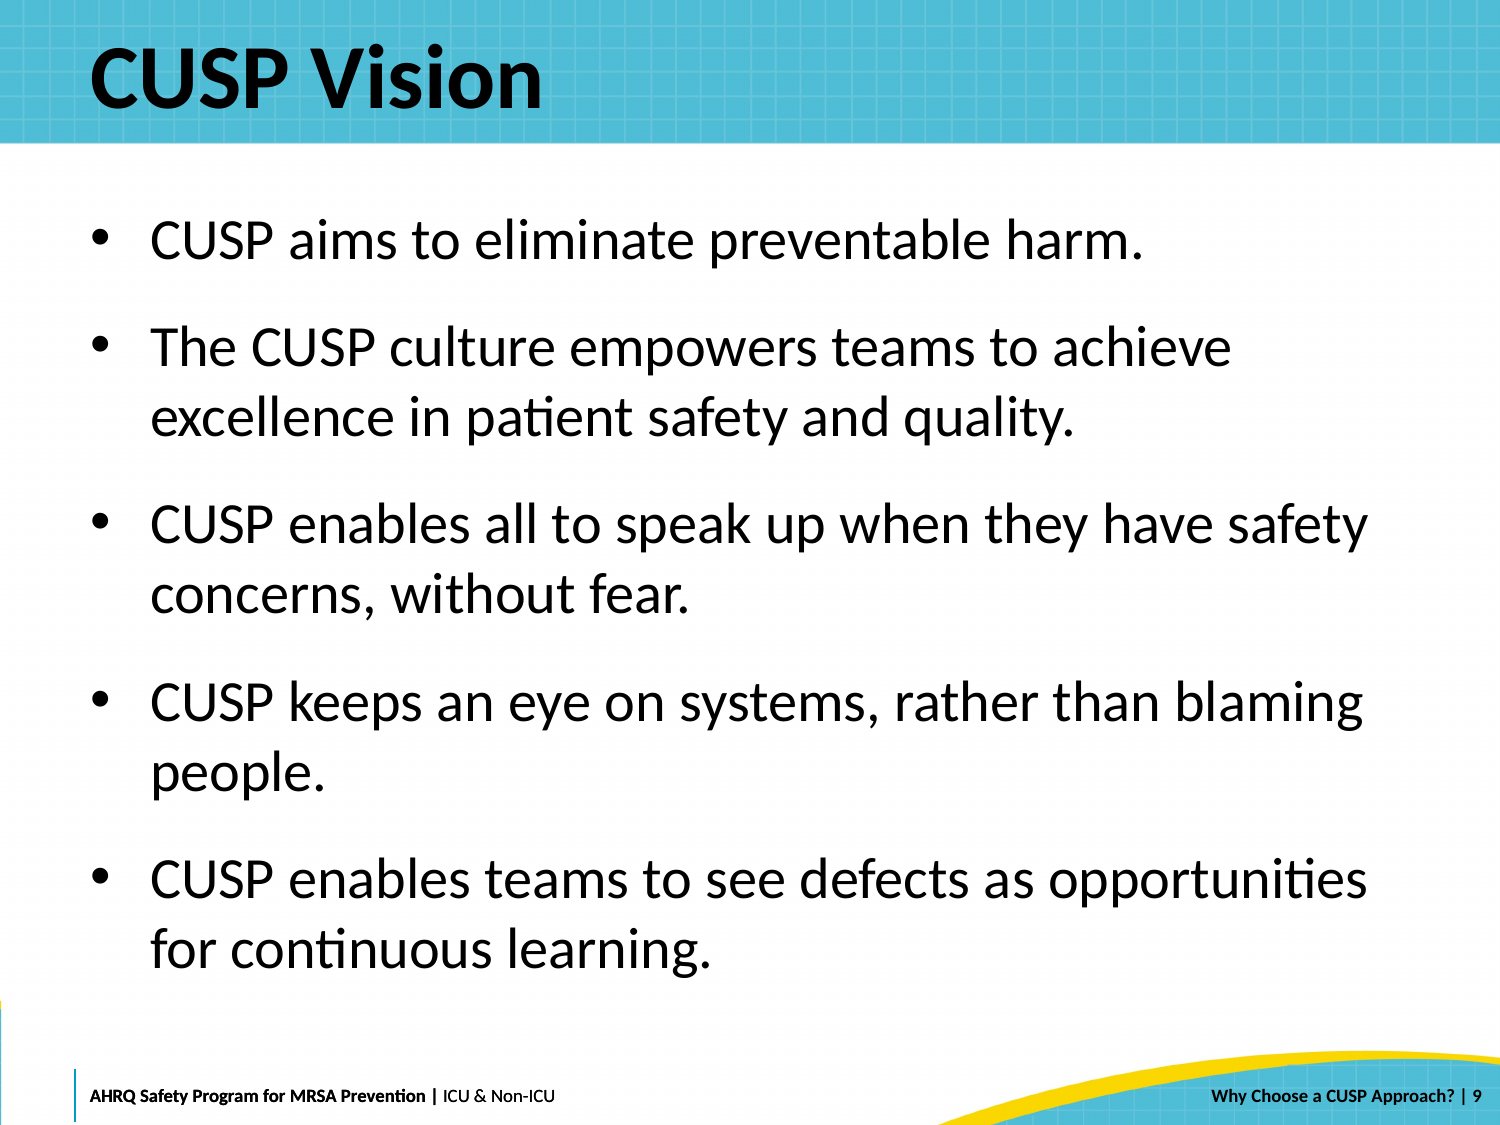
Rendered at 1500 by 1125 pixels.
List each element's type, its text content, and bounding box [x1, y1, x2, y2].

title CUSP Vision [75, 0, 1425, 150]
picture [0, 0, 1500, 1125]
list CUSP aims to eliminate preventable harm. The CUSP culture empowers teams to achieve excellence in patient safety and quality. CUSP enables all to speak up when they have safety concerns, without fear. CUSP keeps an eye on systems, rather than blaming people. CUSP enables teams to see defects as opportunities for continuous learning. [75, 193, 1425, 1035]
slide_number | 9 [1455, 1065, 1500, 1125]
